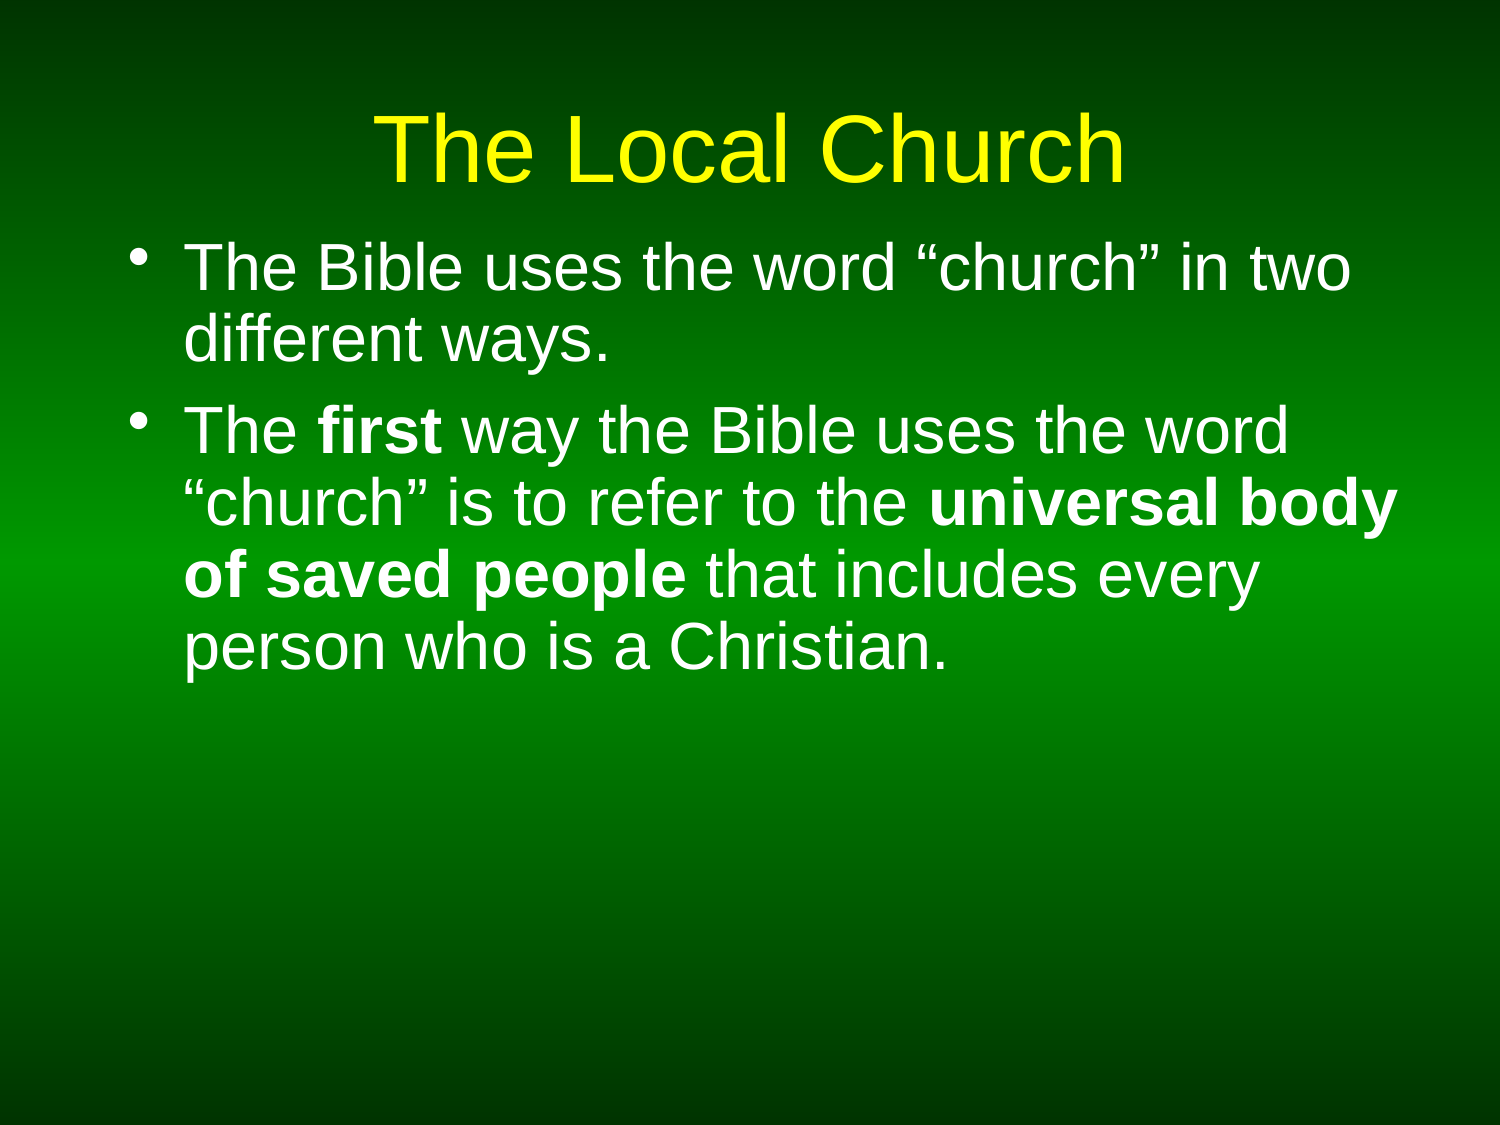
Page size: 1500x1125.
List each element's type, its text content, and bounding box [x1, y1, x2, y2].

title The Local Church [37, 50, 1463, 238]
list The Bible uses the word “church” in two different ways. The first way the Bible uses the word “church” is to refer to the universal body of saved people that includes every person who is a Christian. [112, 224, 1463, 1125]
